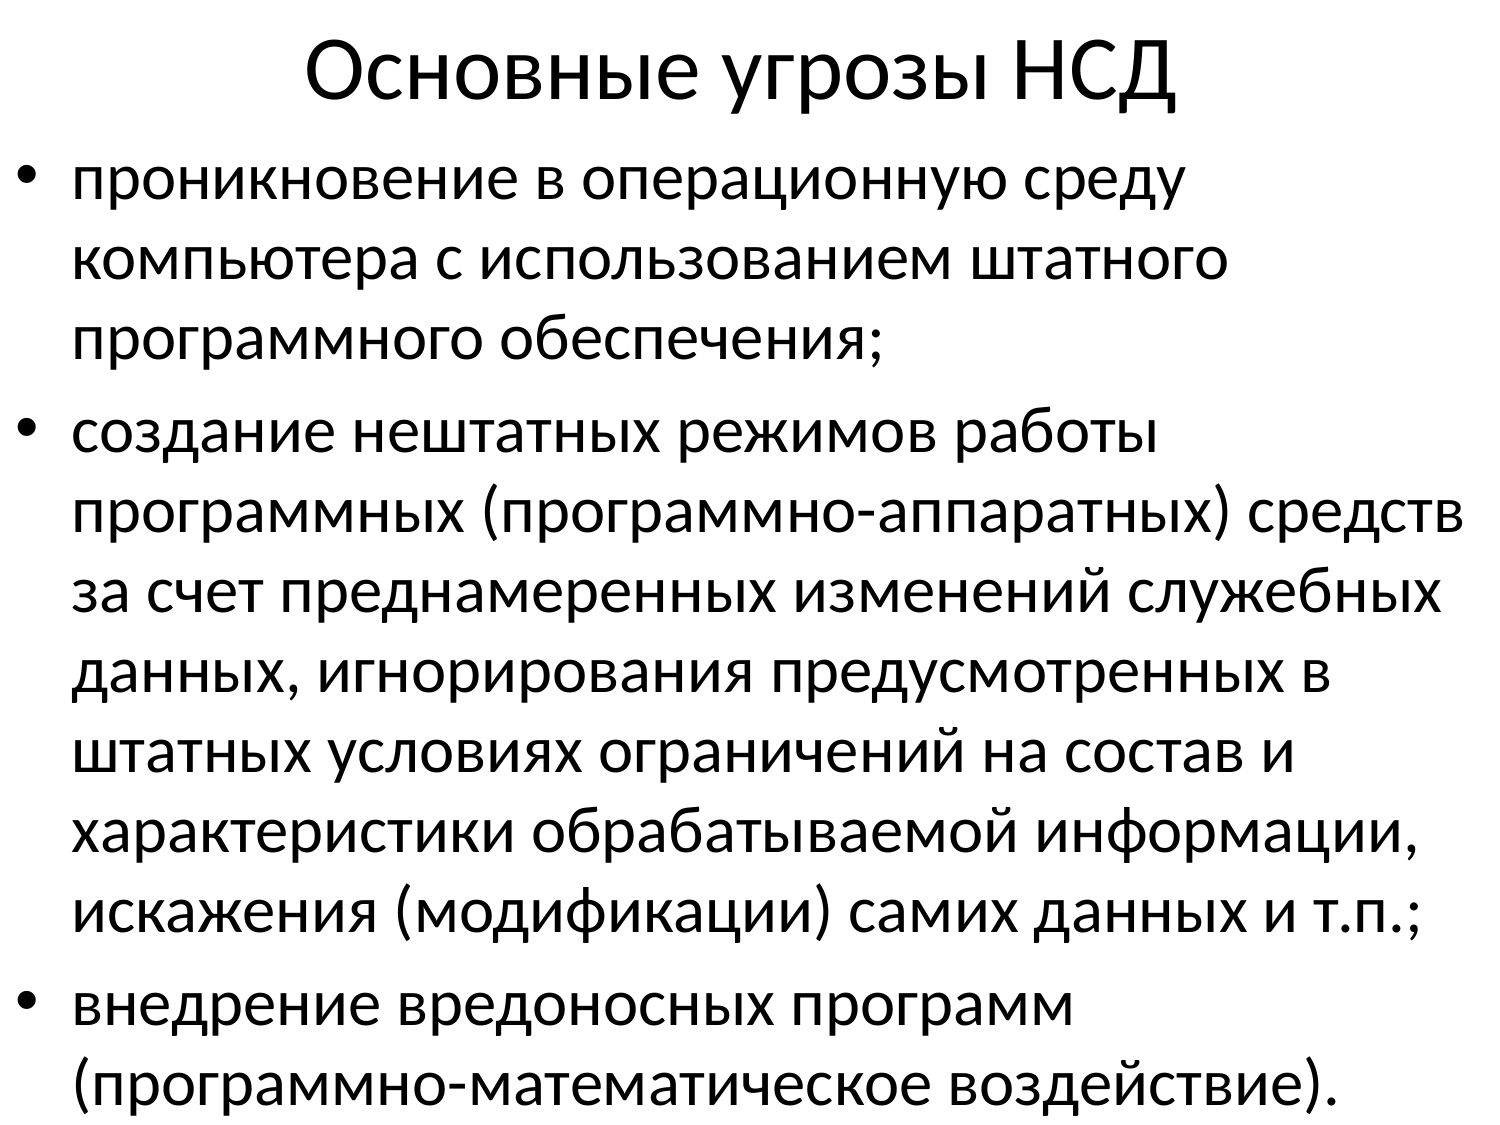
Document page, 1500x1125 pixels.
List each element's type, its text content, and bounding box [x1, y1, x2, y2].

title Основные угрозы НСД [76, 0, 1427, 125]
list проникновение в операционную среду компьютера с использованием штатного программного обеспечения; создание нештатных режимов работы программных (программно-аппаратных) средств за счет преднамеренных изменений служебных данных, игнорирования предусмотренных в штатных условиях ограничений на состав и характеристики обрабатываемой информации, искажения (модификации) самих данных и т.п.; внедрение вредоносных программ (программно-математическое воздействие). [0, 125, 1500, 1125]
